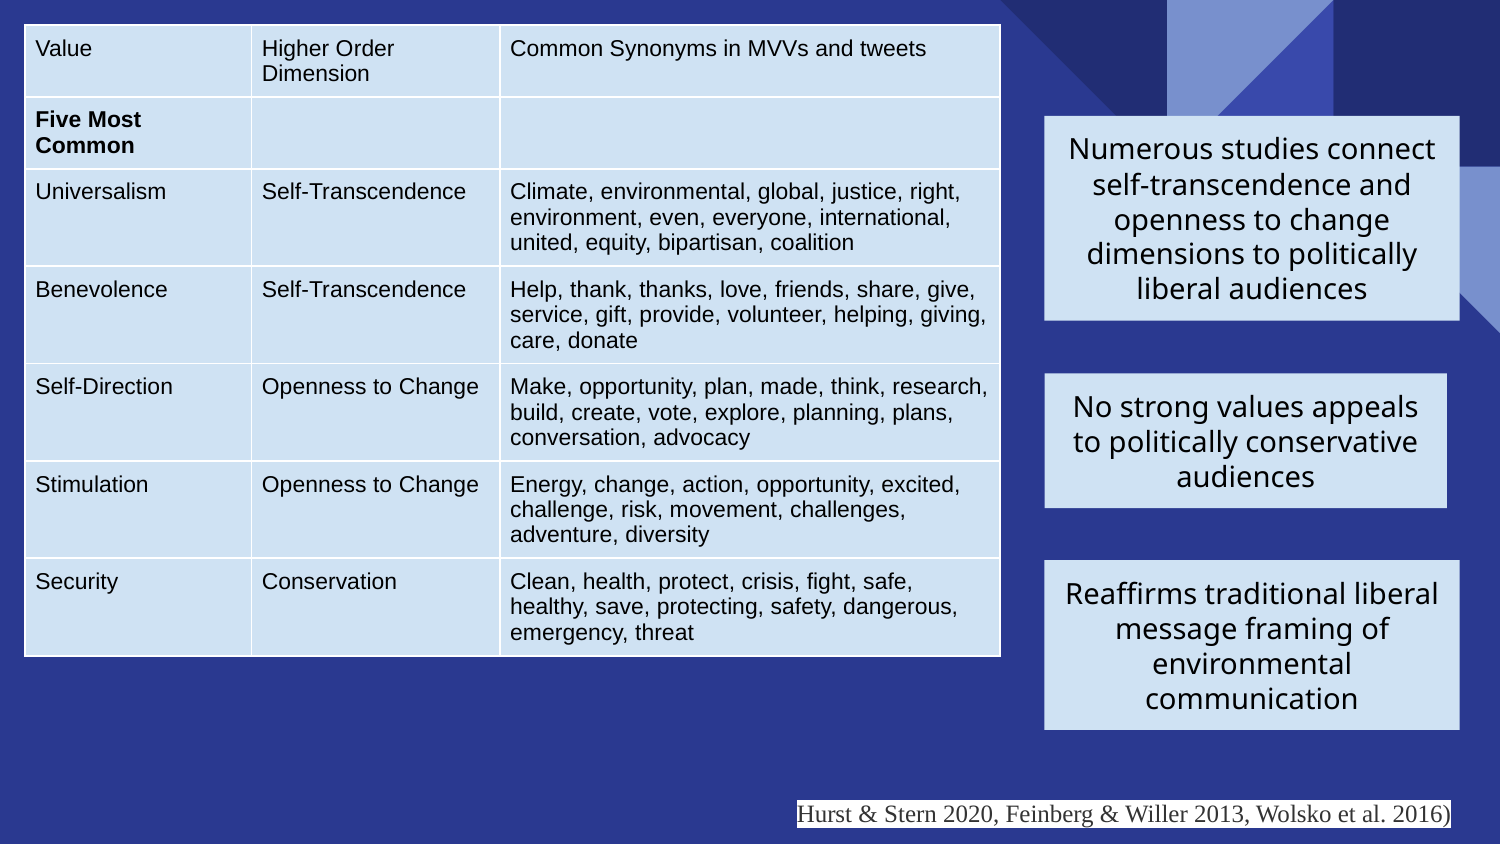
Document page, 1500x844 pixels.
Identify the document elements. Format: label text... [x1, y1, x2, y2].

table_cell Help, thank, thanks, love, friends, share, give, service, gift, provide, volunteer, helping, giving, care, donate [501, 267, 999, 363]
table_cell Stimulation [26, 462, 251, 557]
table_cell Energy, change, action, opportunity, excited, challenge, risk, movement, challenges, adventure, diversity [501, 462, 999, 557]
table_cell Openness to Change [252, 364, 499, 460]
table_cell Climate, environmental, global, justice, right, environment, even, everyone, international, united, equity, bipartisan, coalition [501, 170, 999, 265]
text_box Numerous studies connect self-transcendence and openness to change dimensions to politically liberal audiences [1044, 115, 1460, 321]
table_cell [252, 98, 499, 168]
table_cell Self-Transcendence [252, 170, 499, 265]
text_box No strong values appeals to politically conservative audiences [1044, 373, 1447, 509]
table_cell [501, 98, 999, 168]
text_box Hurst & Stern 2020, Feinberg & Willer 2013, Wolsko et al. 2016) [781, 782, 1500, 843]
table_cell Conservation [252, 559, 499, 655]
table_cell Security [26, 559, 251, 655]
table_cell Self-Direction [26, 364, 251, 460]
table_cell Make, opportunity, plan, made, think, research, build, create, vote, explore, planning, plans, conversation, advocacy [501, 364, 999, 460]
table_header Value [26, 26, 251, 96]
table_cell Self-Transcendence [252, 267, 499, 363]
table_cell Clean, health, protect, crisis, fight, safe, healthy, save, protecting, safety, dangerous, emergency, threat [501, 559, 999, 655]
table_cell Five Most Common [26, 98, 251, 168]
table_header Common Synonyms in MVVs and tweets [501, 26, 999, 96]
table_header Higher Order Dimension [252, 26, 499, 96]
table_cell Universalism [26, 170, 251, 265]
table_cell Benevolence [26, 267, 251, 363]
table_cell Openness to Change [252, 462, 499, 557]
text_box Reaffirms traditional liberal message framing of environmental communication [1044, 560, 1460, 730]
